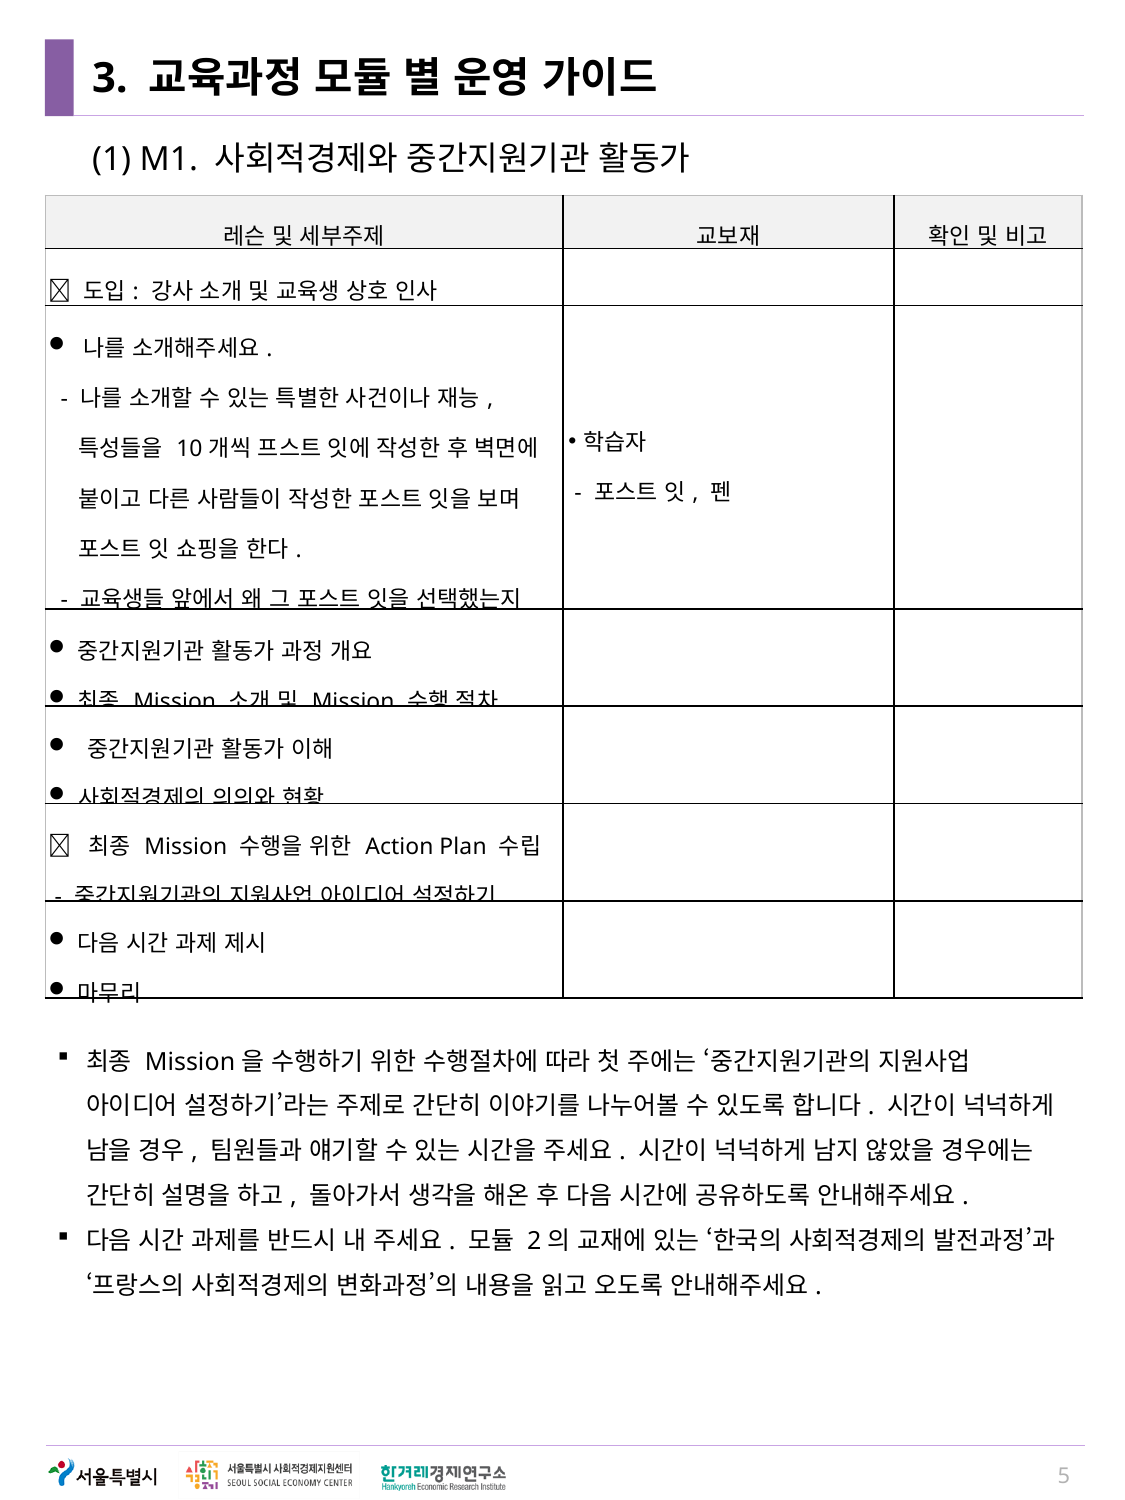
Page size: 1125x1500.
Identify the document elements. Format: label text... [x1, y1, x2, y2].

table_cell 중간지원기관 활동가 이해 사회적경제의 의의와 현황 [46, 707, 562, 803]
table_header 교보재 [564, 196, 893, 248]
picture [381, 1465, 506, 1491]
table_cell 다음 시간 과제 제시 마무리 [46, 902, 562, 997]
table_cell [895, 902, 1081, 997]
table_cell 학습자 - 포스트 잇, 펜 [564, 306, 893, 608]
table_cell 중간지원기관 활동가 과정 개요 최종 Mission 소개 및 Mission 수행 절차 [46, 610, 562, 705]
table_cell [564, 707, 893, 803]
table_cell [895, 306, 1081, 608]
table_cell [564, 249, 893, 305]
table_cell  최종 Mission 수행을 위한 Action Plan 수립 - 중간지원기관의 지원사업 아이디어 설정하기 [46, 804, 562, 900]
table_cell [564, 610, 893, 705]
table_cell [895, 707, 1081, 803]
table_header 레슨 및 세부주제 [46, 196, 562, 248]
title 3. 교육과정 모듈 별 운영 가이드 [77, 49, 1034, 110]
table_cell [895, 804, 1081, 900]
table_cell [895, 249, 1081, 305]
table_cell 나를 소개해주세요. - 나를 소개할 수 있는 특별한 사건이나 재능, 특성들을 10개씩 프스트 잇에 작성한 후 벽면에 붙이고 다른 사람들이 작성한 포스트 잇을 보며 포스트 잇 쇼핑을 한다. - 교육생들 앞에서 왜 그 포스트 잇을 선택했는지 이유를 말하면서 자신의 소개를 한다. [46, 306, 562, 608]
text_box 최종 Mission을 수행하기 위한 수행절차에 따라 첫 주에는 ‘중간지원기관의 지원사업 아이디어 설정하기’라는 주제로 간단히 이야기를 나누어볼 수 있도록 합니다. 시간이 넉넉하게 남을 경우, 팀원들과 얘기할 수 있는 시간을 주세요. 시간이 넉넉하게 남지 않았을 경우에는 간단히 설명을 하고, 돌아가서 생각을 해온 후 다음 시간에 공유하도록 안내해주세요. 다음 시간 과제를 반드시 내 주세요. 모듈 2의 교재에 있는 ‘한국의 사회적경제의 발전과정’과 ‘프랑스의 사회적경제의 변화과정’의 내용을 읽고 오도록 안내해주세요. [42, 1022, 1083, 1307]
table_cell  도입: 강사 소개 및 교육생 상호 인사 [46, 249, 562, 305]
table_cell [895, 610, 1081, 705]
table_cell [564, 804, 893, 900]
text_box (1) M1. 사회적경제와 중간지원기관 활동가 [77, 130, 795, 185]
table_cell [564, 902, 893, 997]
picture [48, 1457, 157, 1486]
picture [178, 1451, 360, 1499]
table_header 확인 및 비고 [895, 196, 1081, 248]
slide_number 5 [832, 1436, 1086, 1500]
